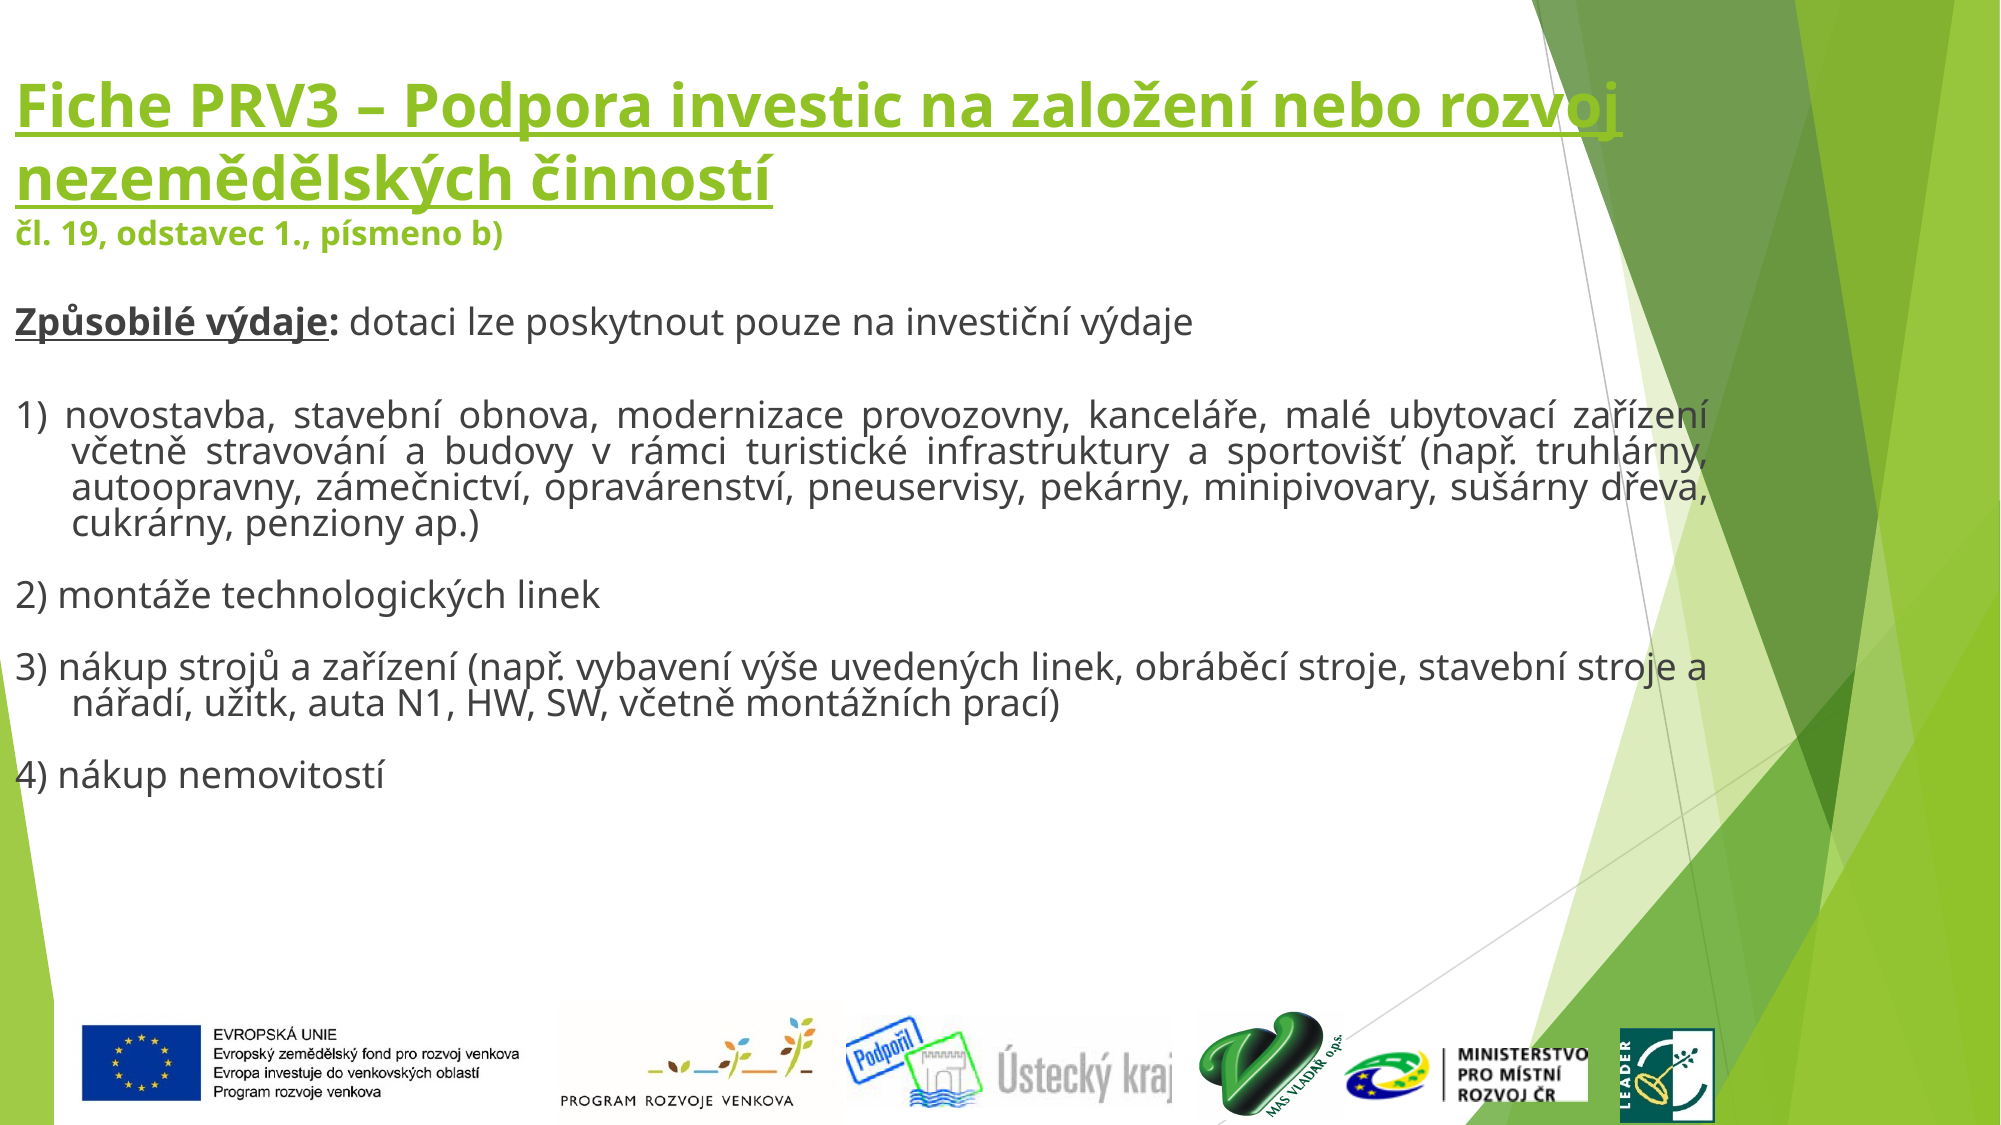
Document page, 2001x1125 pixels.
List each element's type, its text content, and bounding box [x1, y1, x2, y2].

text_box Fiche PRV3 – Podpora investic na založení nebo rozvoj nezemědělských činností čl. 19, odstavec 1., písmeno b) [0, 59, 1725, 278]
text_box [54, 1001, 1715, 1125]
text_box Způsobilé výdaje: dotaci lze poskytnout pouze na investiční výdaje 1) novostavba, stavební obnova, modernizace provozovny, kanceláře, malé ubytovací zařízení včetně stravování a budovy v rámci turistické infrastruktury a sportovišť (např. truhlárny, autoopravny, zámečnictví, opravárenství, pneuservisy, pekárny, minipivovary, sušárny dřeva, cukrárny, penziony ap.) 2) montáže technologických linek 3) nákup strojů a zařízení (např. vybavení výše uvedených linek, obráběcí stroje, stavební stroje a nářadí, užitk, auta N1, HW, SW, včetně montážních prací) 4) nákup nemovitostí [0, 299, 1725, 1014]
